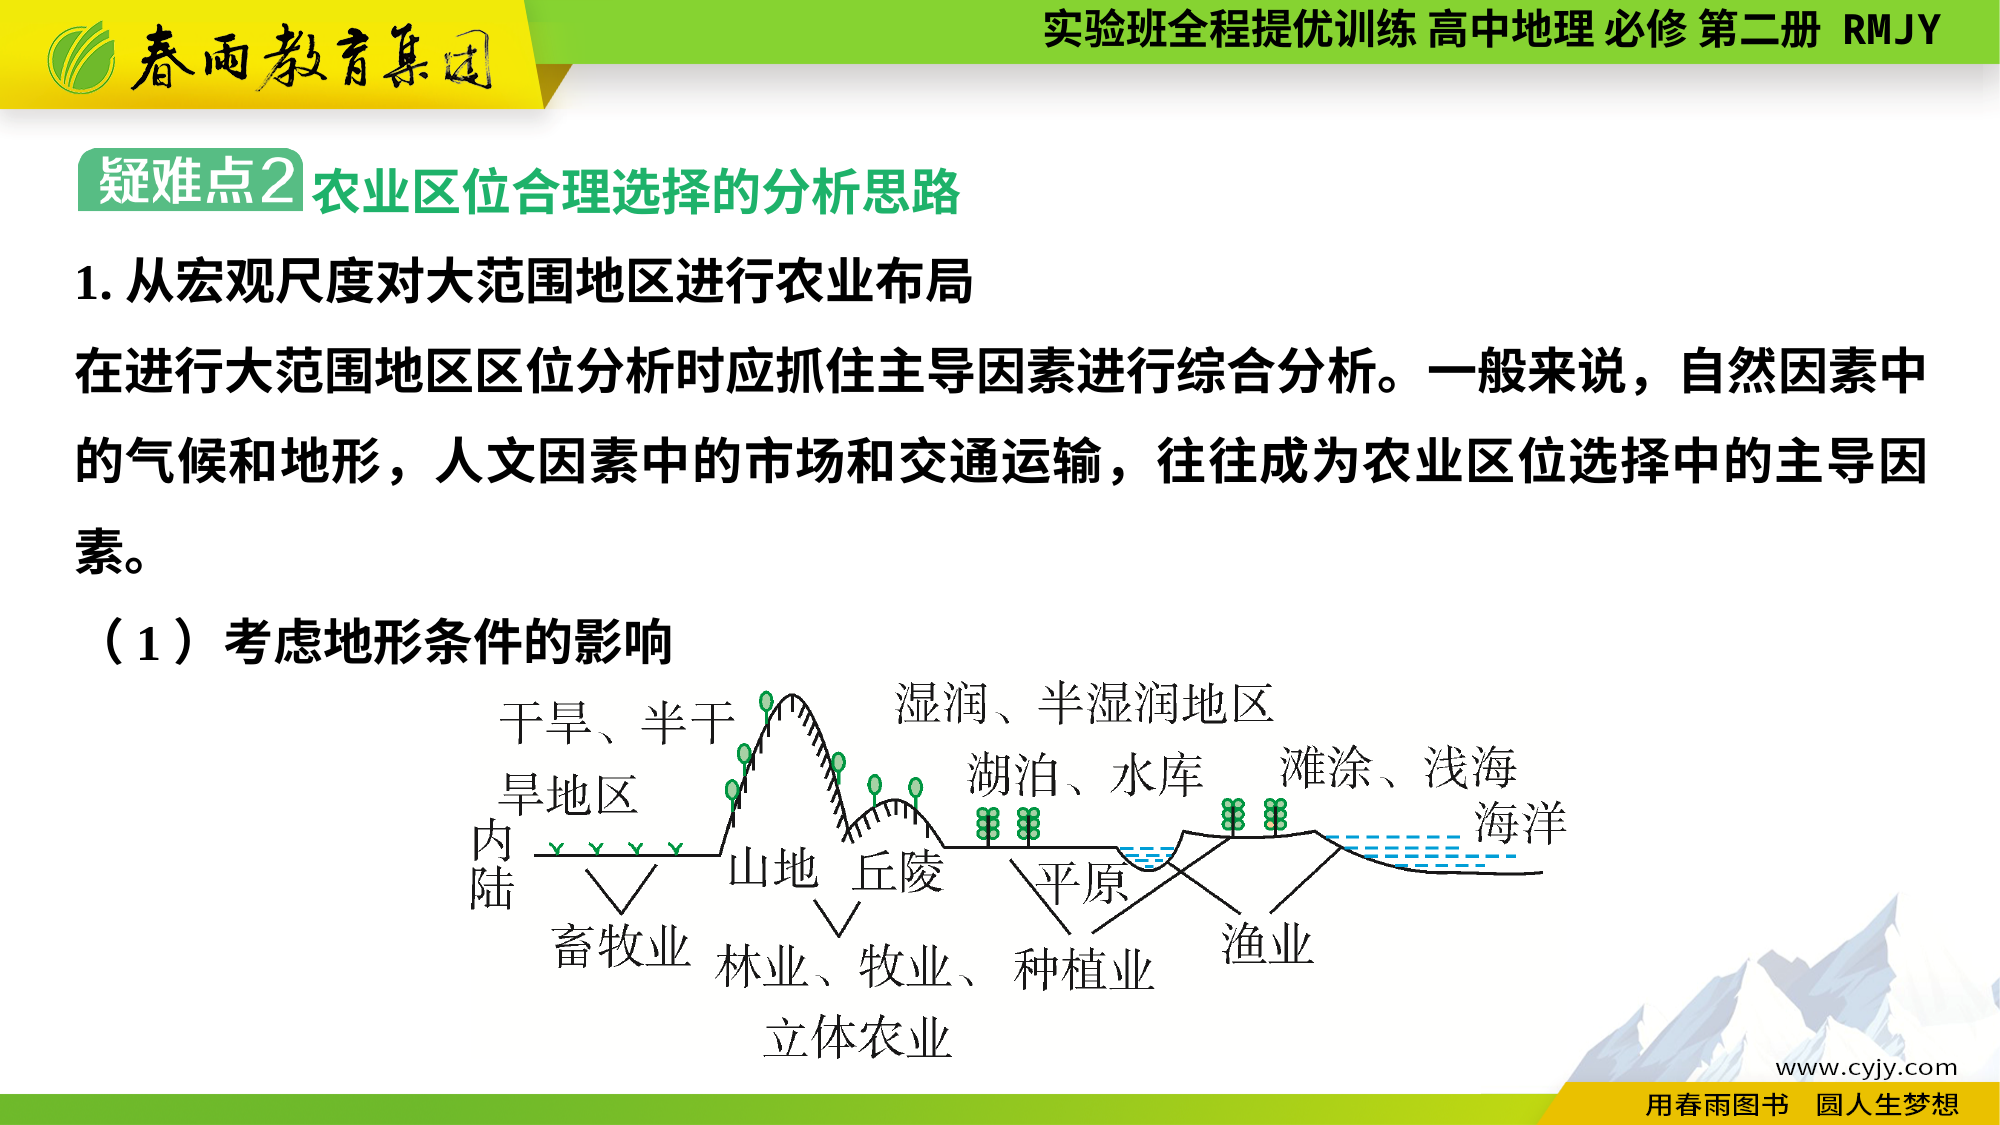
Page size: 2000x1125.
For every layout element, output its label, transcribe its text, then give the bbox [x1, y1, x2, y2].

list 农业区位合理选择的分析思路 1.从宏观尺度对大范围地区进行农业布局 在进行大范围地区区位分析时应抓住主导因素进行综合分析。一般来说，自然因素中的气候和地形，人文因素中的市场和交通运输，往往成为农业区位选择中的主导因素。 （1）考虑地形条件的影响 [59, 122, 1944, 683]
picture [0, 0, 2000, 1125]
